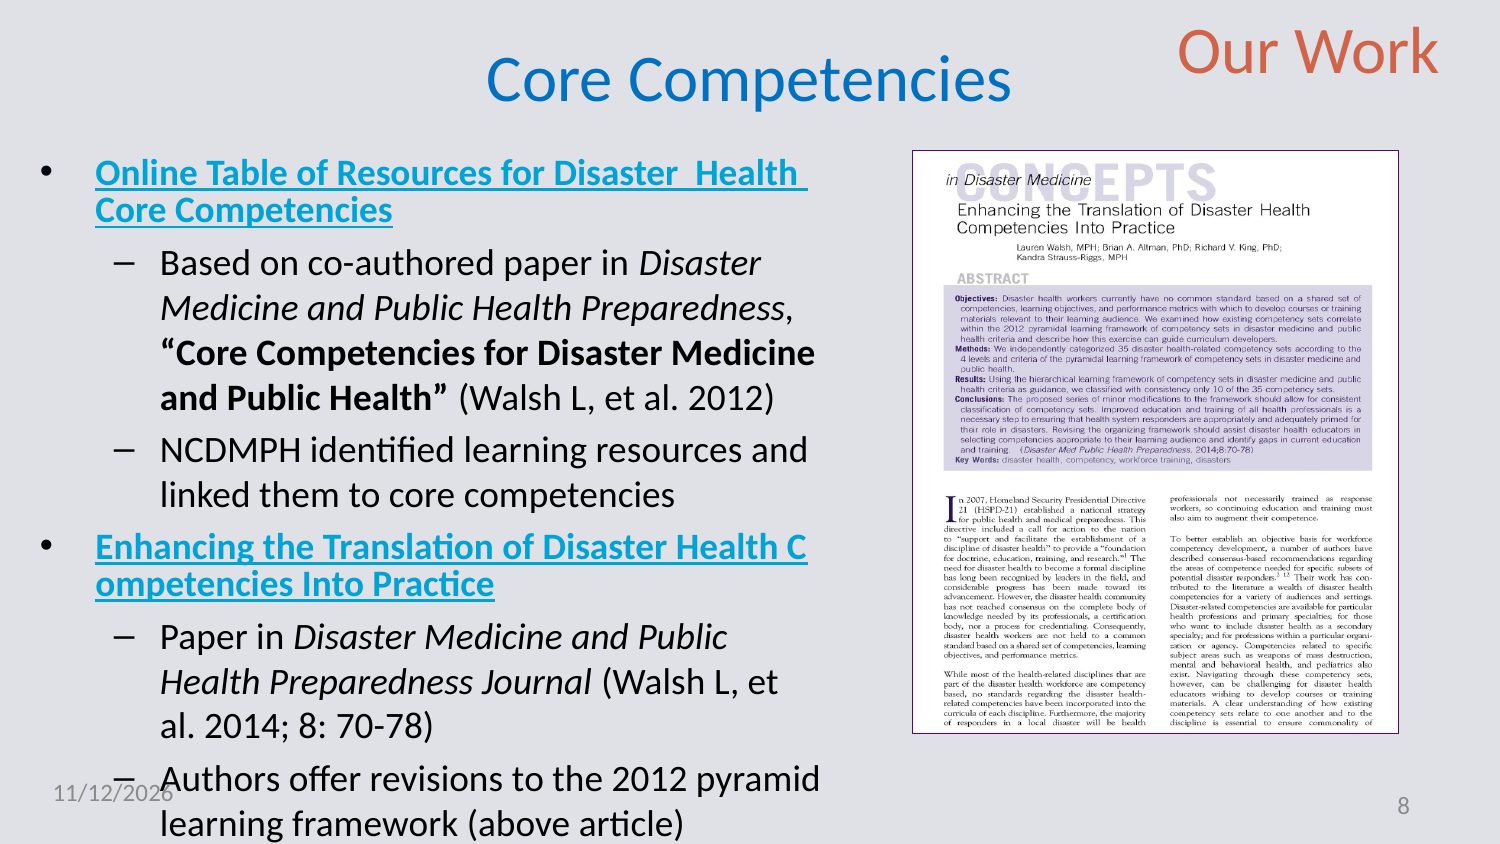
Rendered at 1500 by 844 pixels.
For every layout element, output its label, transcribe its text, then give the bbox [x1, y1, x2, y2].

list Online Table of Resources for Disaster Health Core Competencies Based on co-authored paper in Disaster Medicine and Public Health Preparedness, “Core Competencies for Disaster Medicine and Public Health” (Walsh L, et al. 2012) NCDMPH identified learning resources and linked them to core competencies Enhancing the Translation of Disaster Health Competencies Into Practice Paper in Disaster Medicine and Public Health Preparedness Journal (Walsh L, et al. 2014; 8: 70-78) Authors offer revisions to the 2012 pyramid learning framework (above article) [24, 140, 838, 822]
picture [912, 149, 1400, 734]
slide_number 8 [1074, 782, 1425, 827]
text_box Our Work [1162, 0, 1500, 95]
title Core Competencies [0, 21, 1500, 129]
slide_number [37, 768, 388, 814]
